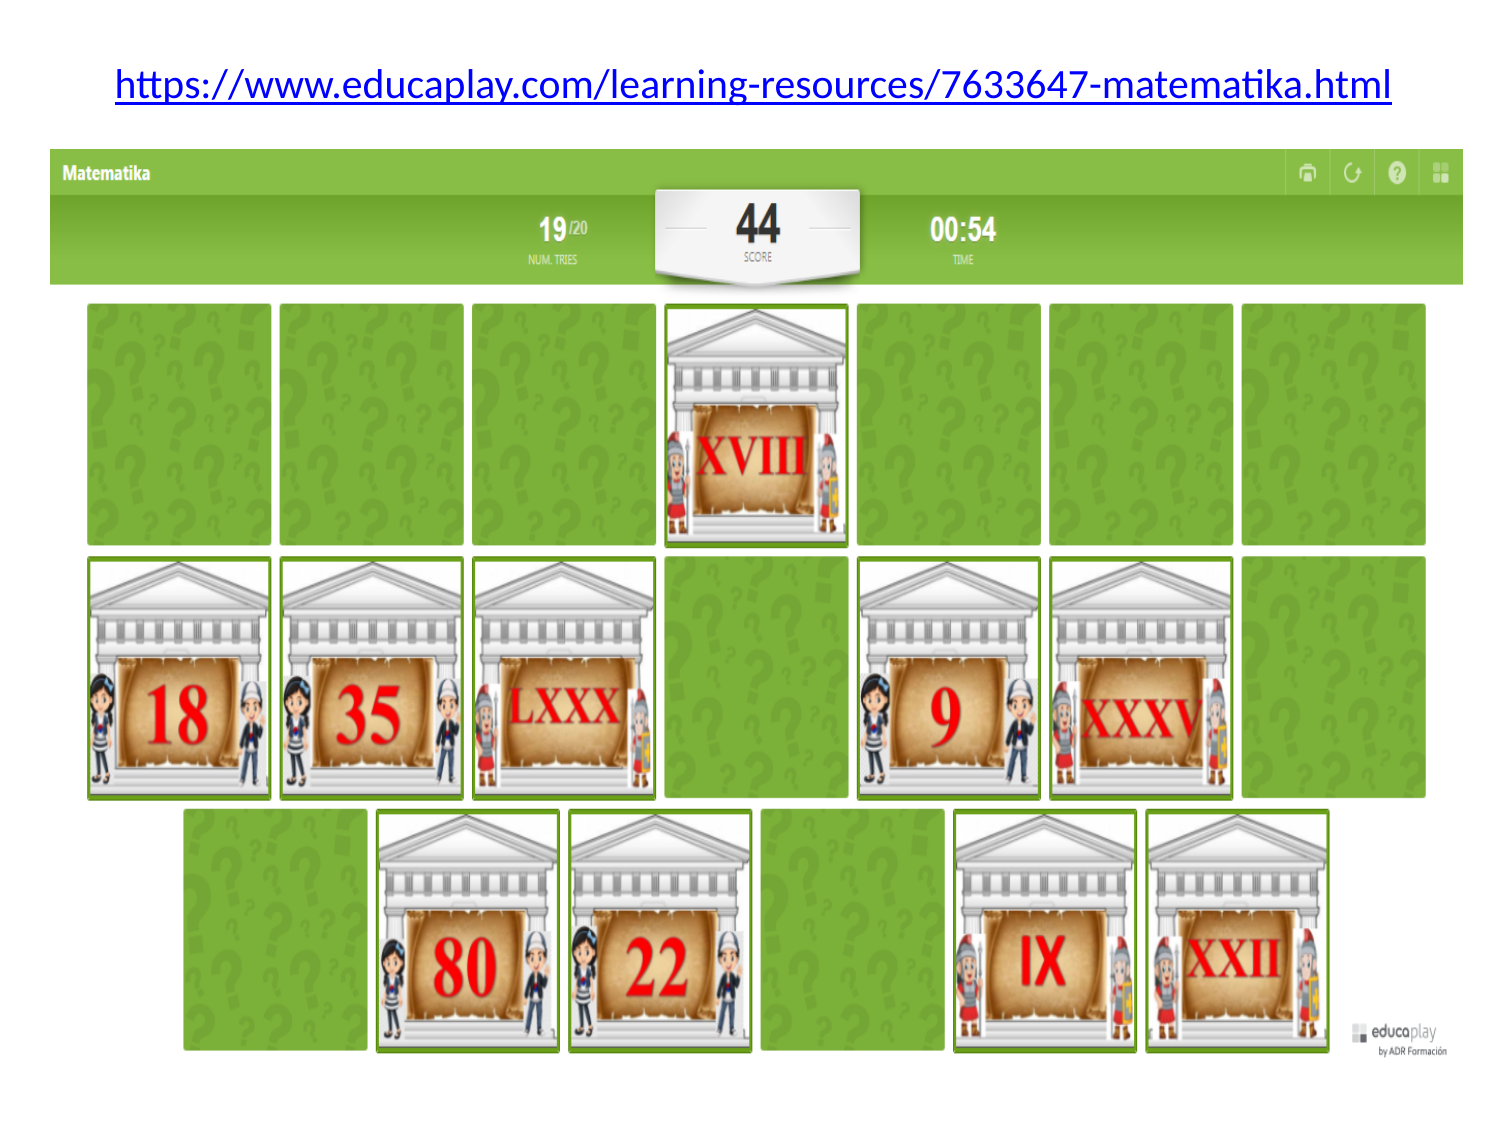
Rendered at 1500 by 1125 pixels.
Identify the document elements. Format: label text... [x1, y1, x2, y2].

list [49, 149, 1463, 1063]
text_box https://www.educaplay.com/learning-resources/7633647-matematika.html [99, 49, 1463, 149]
